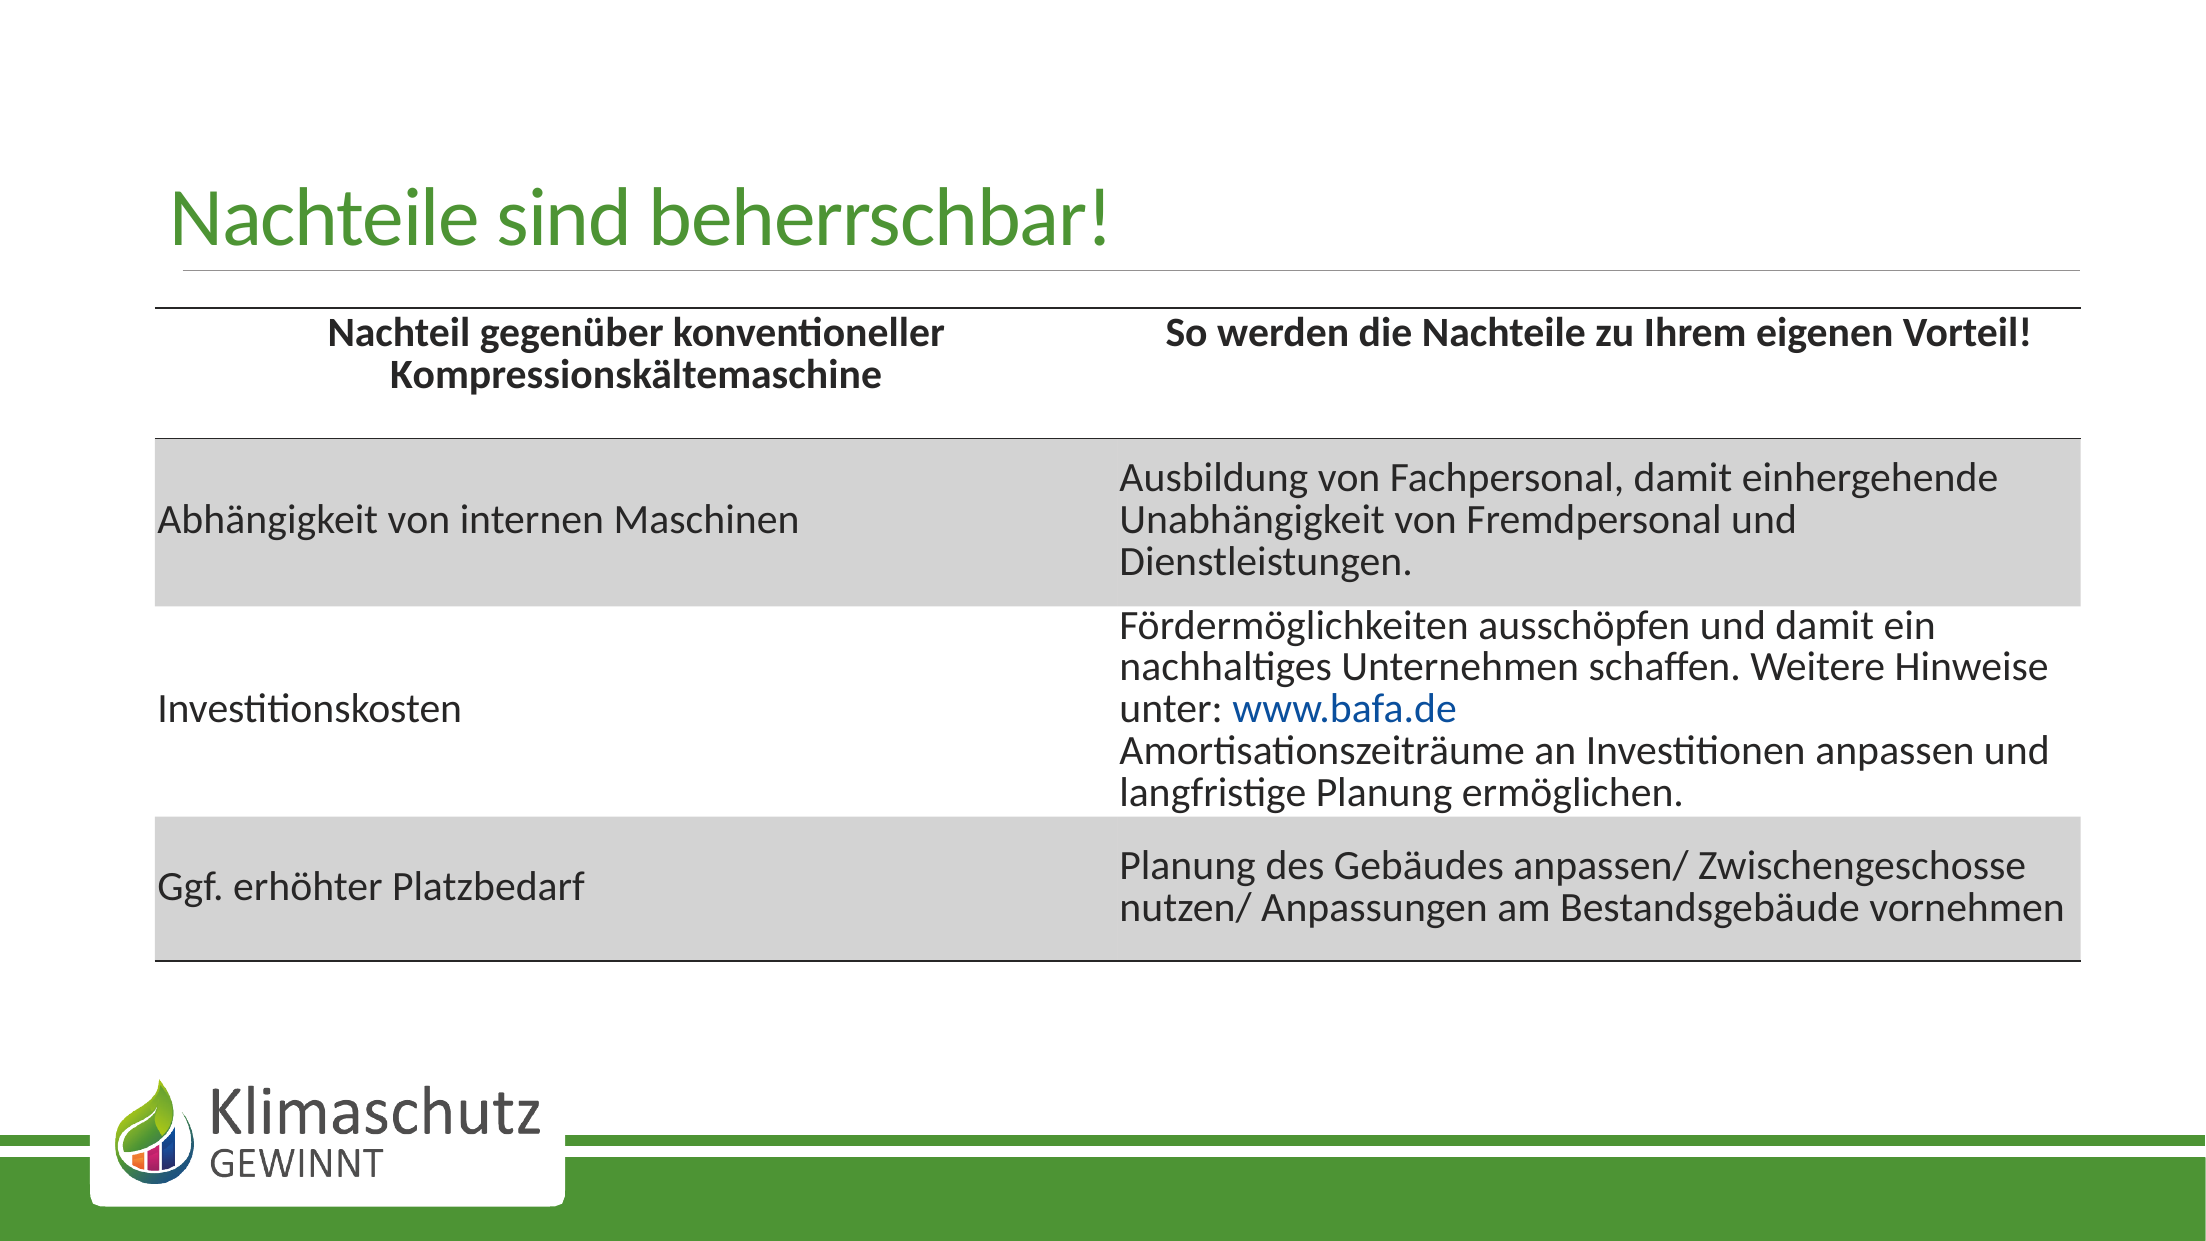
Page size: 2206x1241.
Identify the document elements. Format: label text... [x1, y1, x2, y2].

table_cell Planung des Gebäudes anpassen/ Zwischengeschosse nutzen/ Anpassungen am Bestandsgebäude vornehmen [1118, 817, 2081, 960]
table_cell Ggf. erhöhter Platzbedarf [155, 817, 1118, 960]
title Nachteile sind beherrschbar! [154, 63, 2081, 271]
table_header Nachteil gegenüber konventioneller Kompressionskältemaschine [155, 309, 1118, 438]
table_header So werden die Nachteile zu Ihrem eigenen Vorteil! [1118, 309, 2081, 438]
picture [113, 1076, 543, 1190]
table_cell Fördermöglichkeiten ausschöpfen und damit ein nachhaltiges Unternehmen schaffen. Weitere Hinweise unter: www.bafa.de Amortisationszeiträume an Investitionen anpassen und langfristige Planung ermöglichen. [1118, 606, 2081, 817]
table_cell Ausbildung von Fachpersonal, damit einhergehende Unabhängigkeit von Fremdpersonal und Dienstleistungen. [1118, 439, 2081, 606]
table_cell Abhängigkeit von internen Maschinen [155, 439, 1118, 606]
table_cell Investitionskosten [155, 606, 1118, 817]
